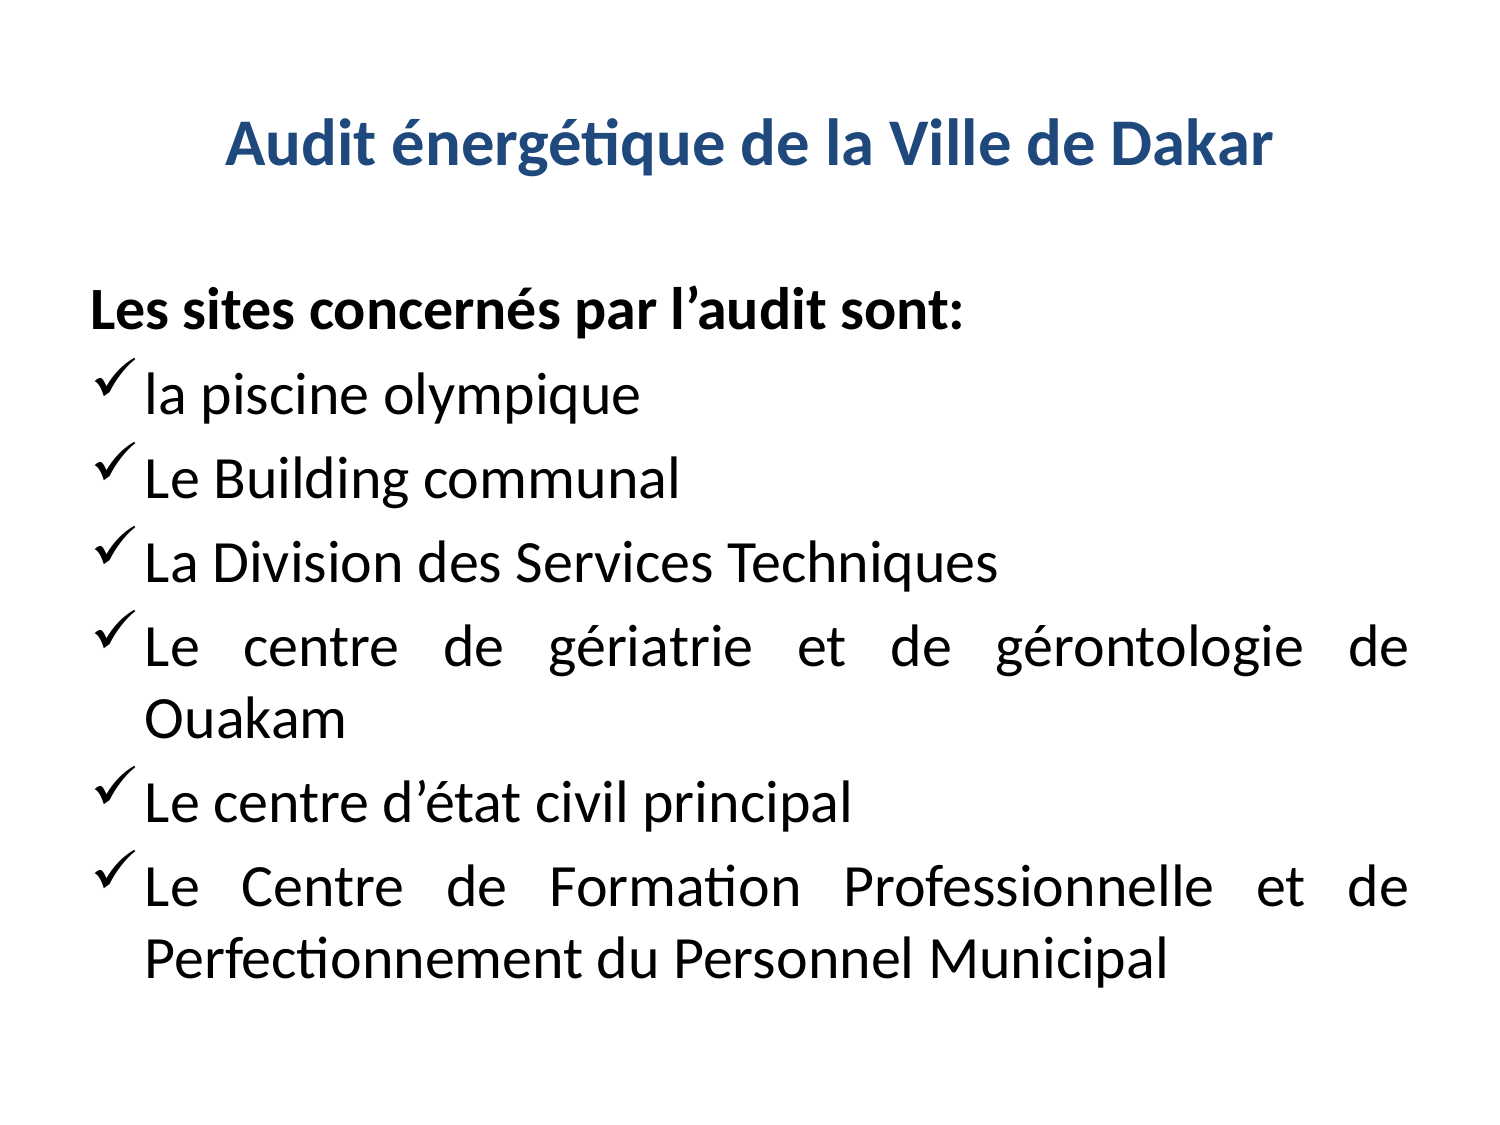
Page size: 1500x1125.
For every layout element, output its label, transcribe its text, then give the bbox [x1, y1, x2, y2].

title Audit énergétique de la Ville de Dakar [75, 45, 1425, 233]
list Les sites concernés par l’audit sont: la piscine olympique Le Building communal La Division des Services Techniques Le centre de gériatrie et de gérontologie de Ouakam Le centre d’état civil principal Le Centre de Formation Professionnelle et de Perfectionnement du Personnel Municipal [75, 262, 1425, 1005]
